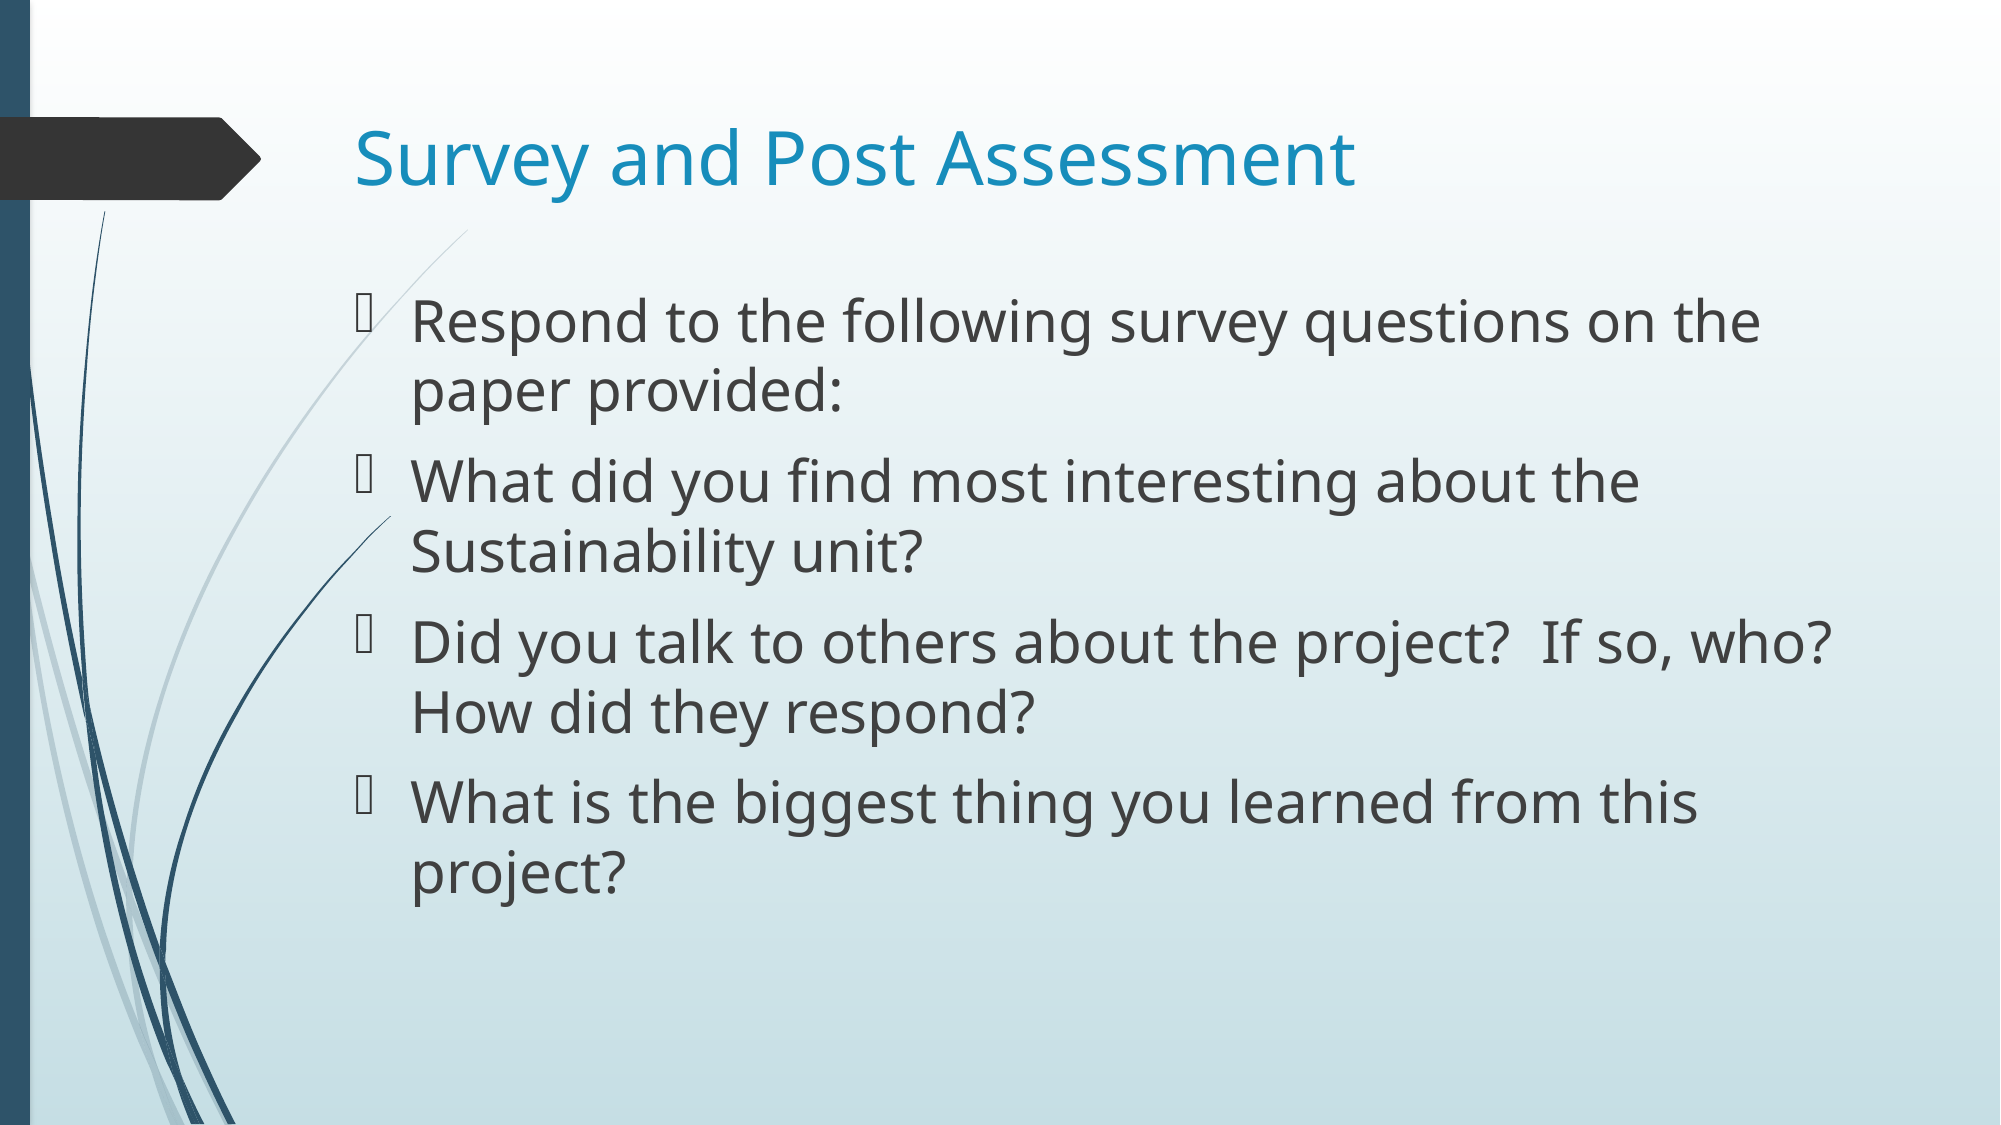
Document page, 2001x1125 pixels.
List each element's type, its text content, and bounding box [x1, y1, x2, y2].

title Survey and Post Assessment [339, 102, 1888, 276]
list Respond to the following survey questions on the paper provided: What did you find most interesting about the Sustainability unit? Did you talk to others about the project? If so, who? How did they respond? What is the biggest thing you learned from this project? [339, 276, 1888, 970]
